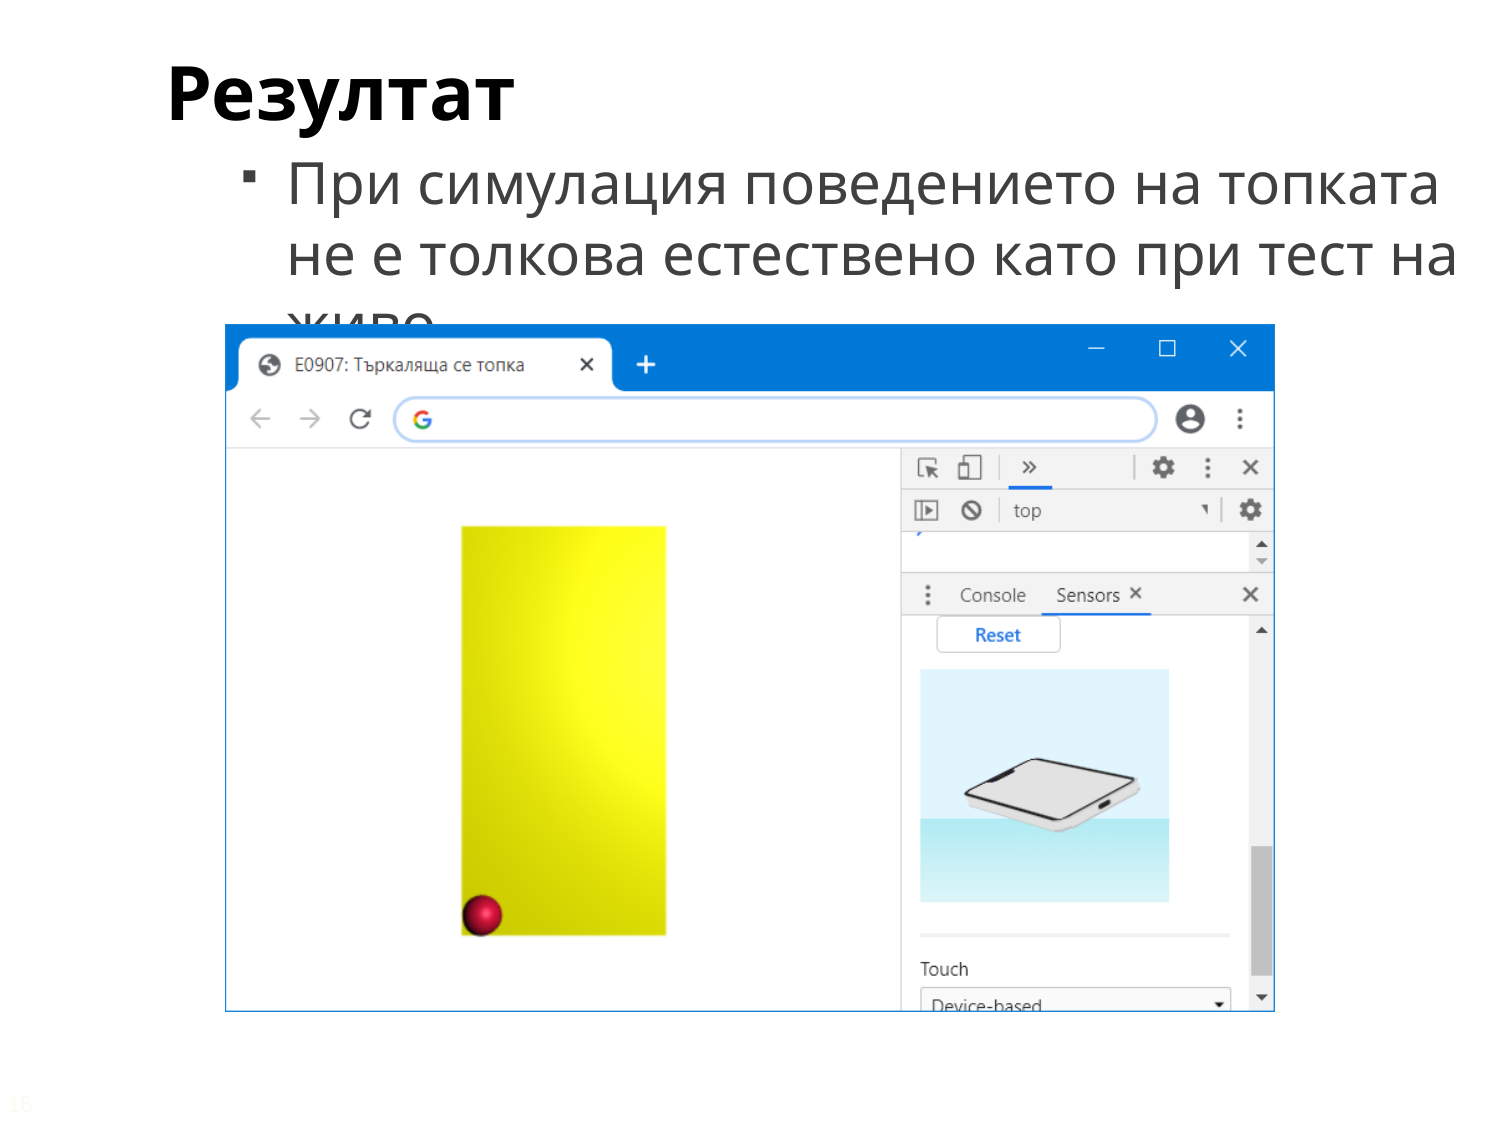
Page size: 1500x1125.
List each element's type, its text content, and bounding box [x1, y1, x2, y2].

picture [224, 324, 1276, 1012]
list Резултат При симулация поведението на топката не е толкова естествено като при тест на живо [150, 37, 1488, 1113]
